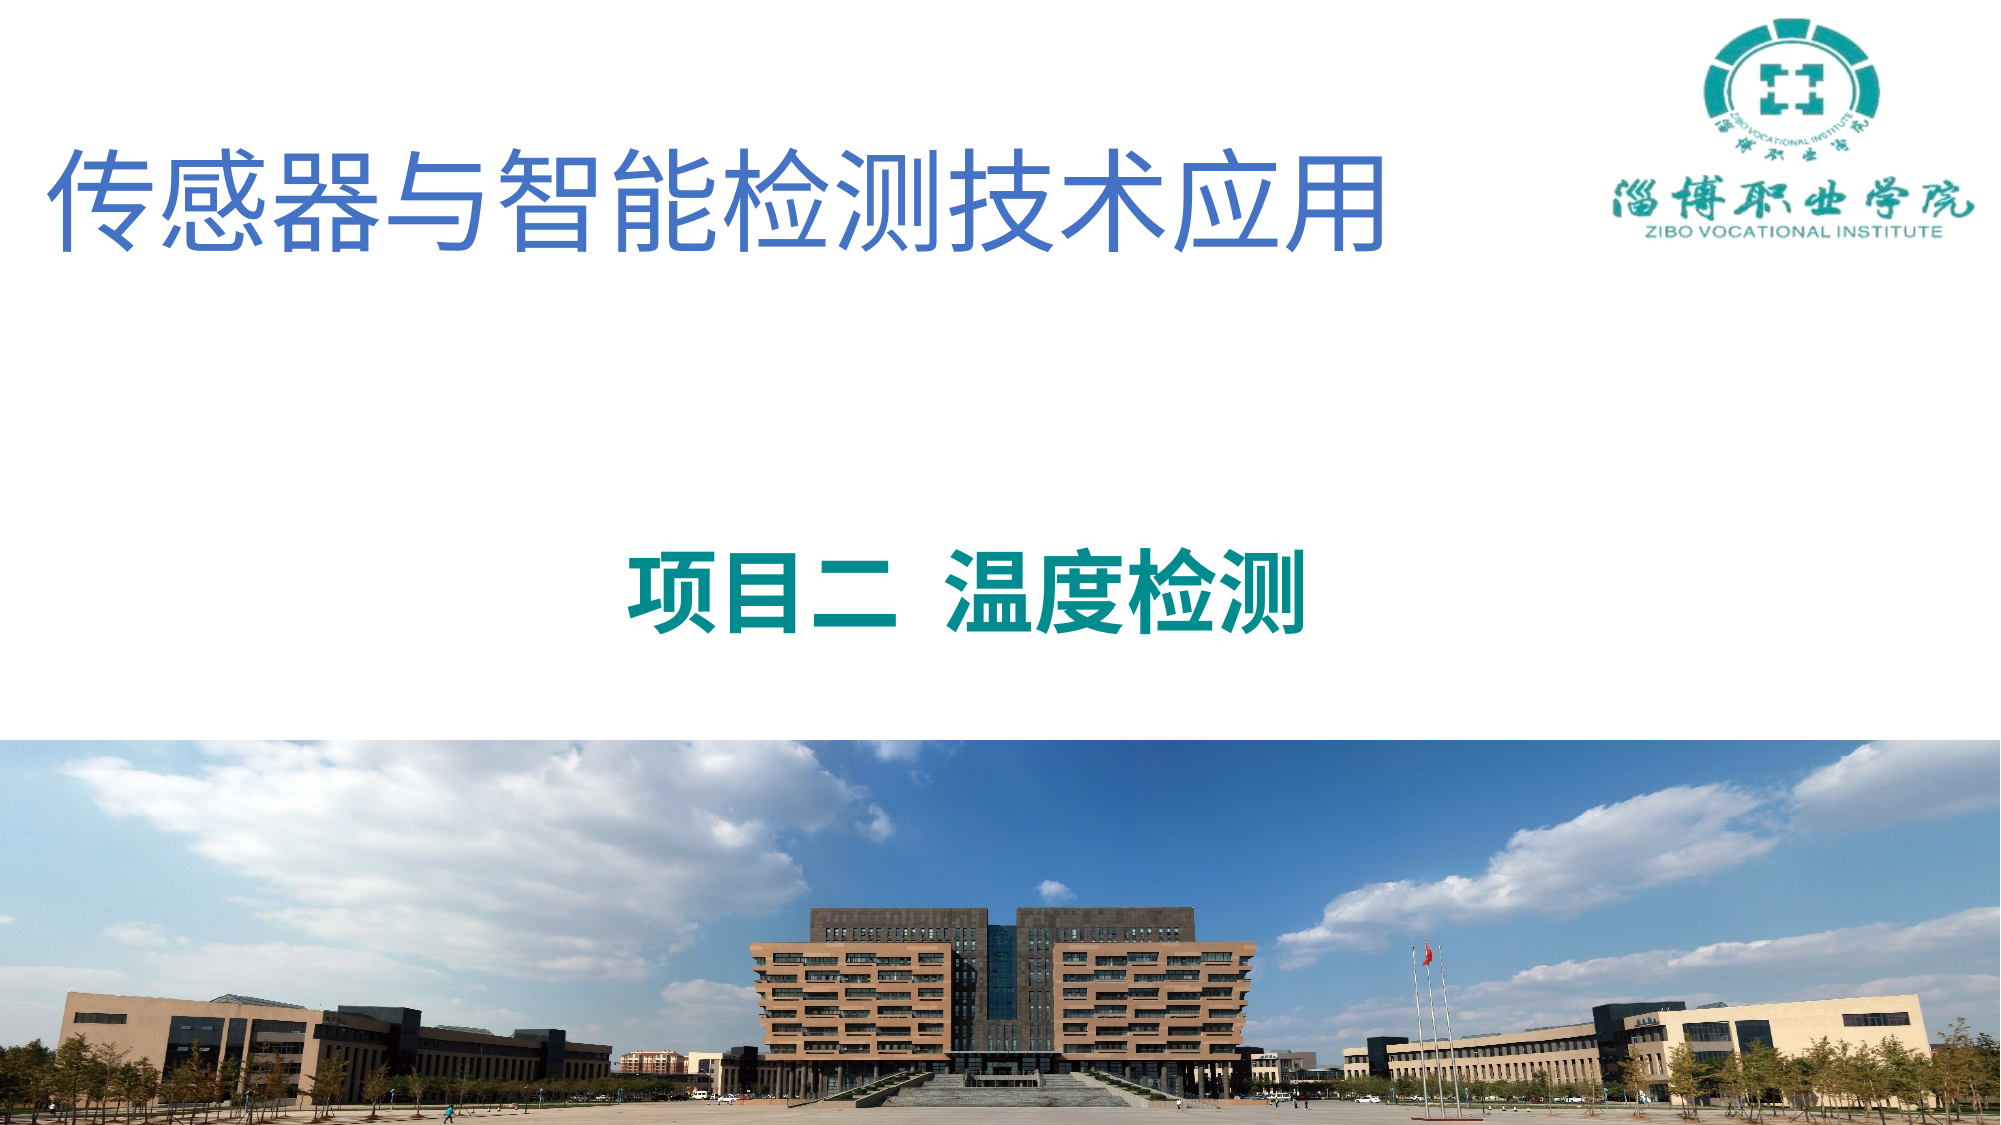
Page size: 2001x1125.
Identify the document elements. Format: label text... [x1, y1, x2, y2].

text_box 项目二 温度检测 [611, 527, 1418, 652]
picture [1581, 4, 2000, 253]
text_box 传感器与智能检测技术应用 [30, 123, 1411, 274]
picture [0, 740, 2000, 1125]
